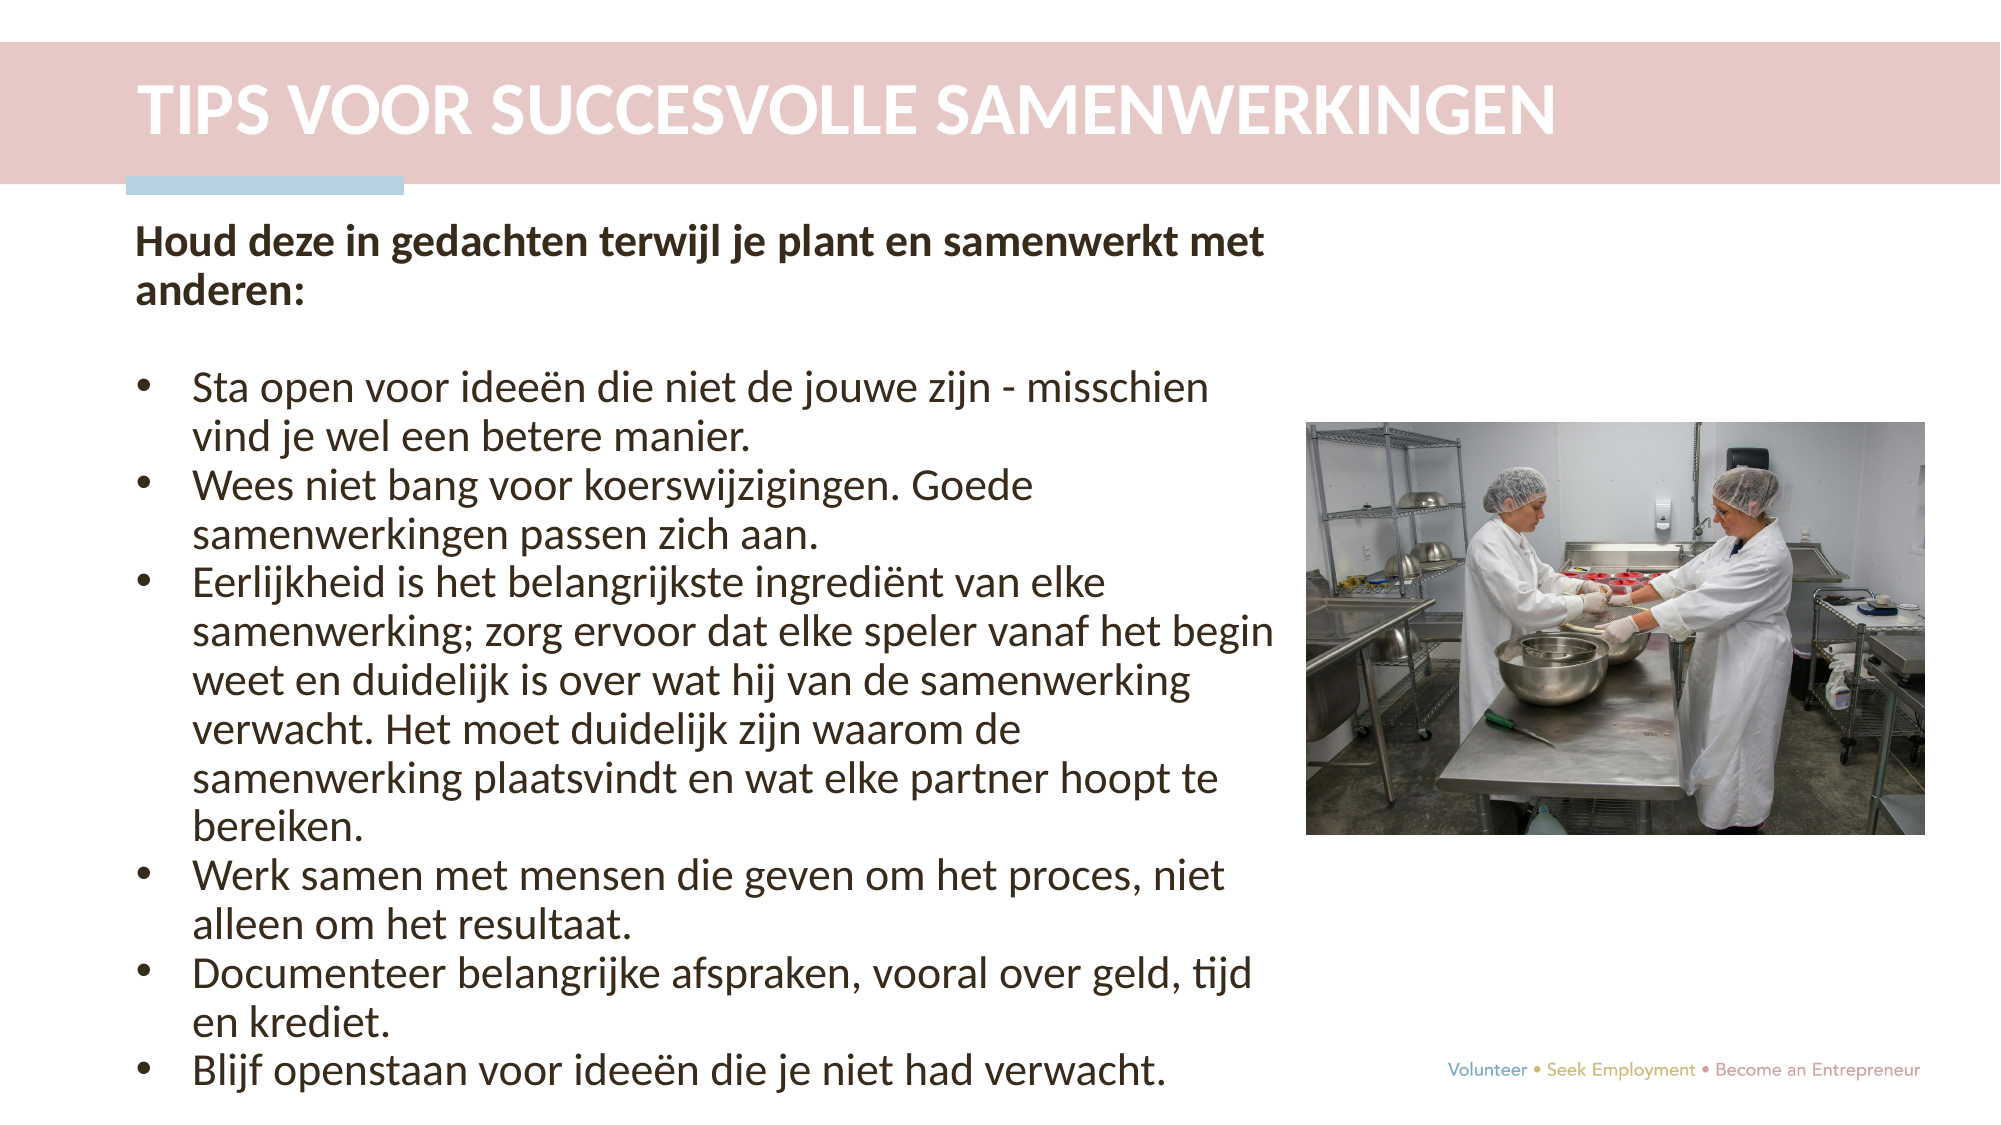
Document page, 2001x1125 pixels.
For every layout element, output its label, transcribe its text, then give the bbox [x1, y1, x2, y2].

list TIPS VOOR SUCCESVOLLE SAMENWERKINGEN [123, 51, 1913, 170]
picture [1418, 1046, 1971, 1103]
picture [1306, 422, 1925, 835]
list Houd deze in gedachten terwijl je plant en samenwerkt met anderen: Sta open voor ideeën die niet de jouwe zijn - misschien vind je wel een betere manier. Wees niet bang voor koerswijzigingen. Goede samenwerkingen passen zich aan. Eerlijkheid is het belangrijkste ingrediënt van elke samenwerking; zorg ervoor dat elke speler vanaf het begin weet en duidelijk is over wat hij van de samenwerking verwacht. Het moet duidelijk zijn waarom de samenwerking plaatsvindt en wat elke partner hoopt te bereiken. Werk samen met mensen die geven om het proces, niet alleen om het resultaat. Documenteer belangrijke afspraken, vooral over geld, tijd en krediet. Blijf openstaan voor ideeën die je niet had verwacht. [121, 209, 1294, 976]
